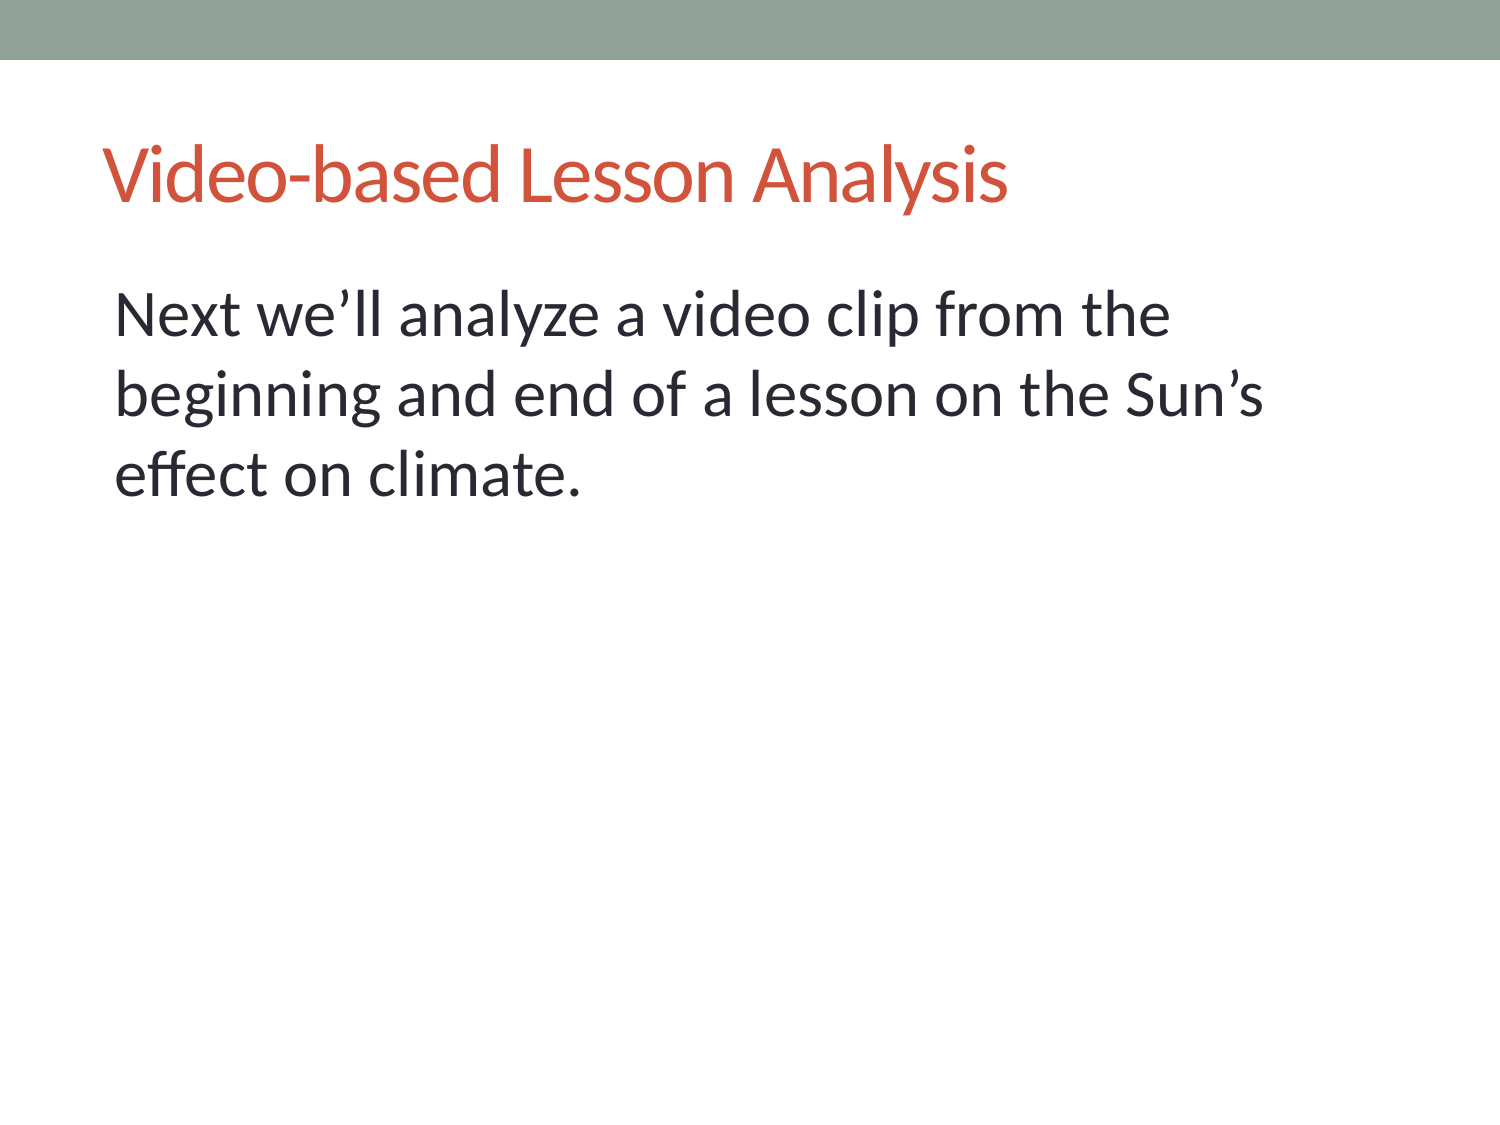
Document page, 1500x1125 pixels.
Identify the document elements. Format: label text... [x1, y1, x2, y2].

list Next we’ll analyze a video clip from the beginning and end of a lesson on the Sun’s effect on climate. [99, 262, 1425, 1063]
title Video-based Lesson Analysis [87, 87, 1438, 250]
